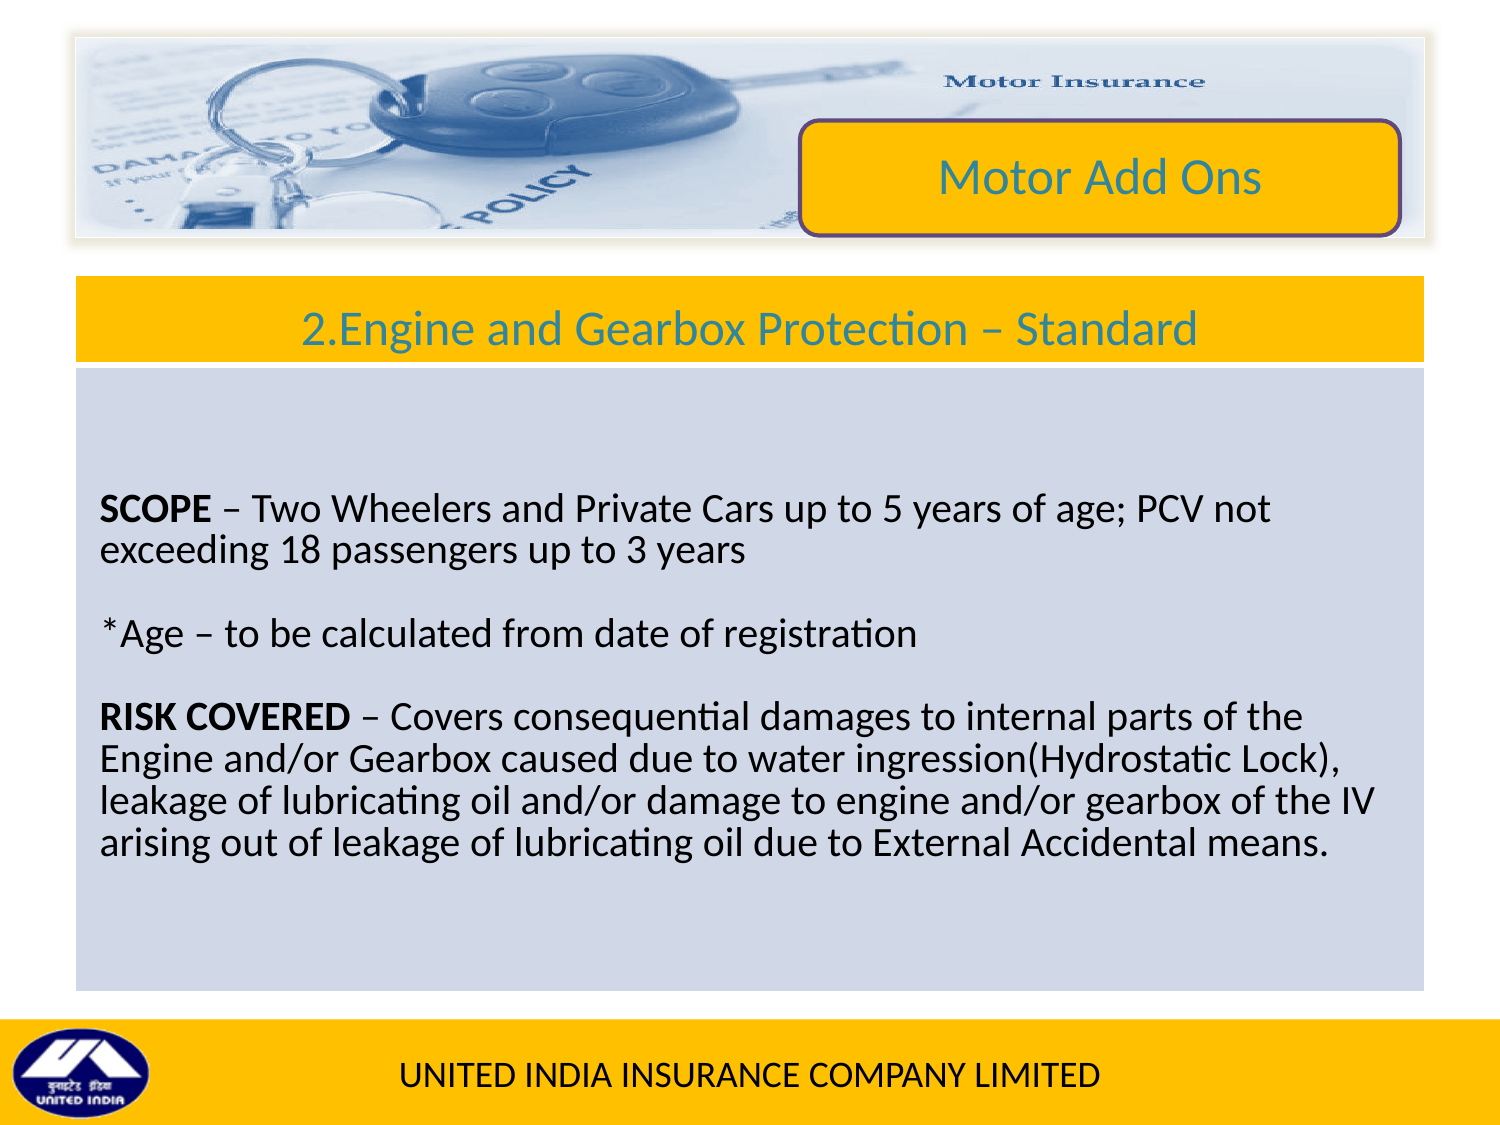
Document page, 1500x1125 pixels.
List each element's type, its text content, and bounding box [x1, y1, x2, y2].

picture [74, 37, 1426, 238]
table_cell SCOPE – Two Wheelers and Private Cars up to 5 years of age; PCV not exceeding 18 passengers up to 3 years *Age – to be calculated from date of registration RISK COVERED – Covers consequential damages to internal parts of the Engine and/or Gearbox caused due to water ingression(Hydrostatic Lock), leakage of lubricating oil and/or damage to engine and/or gearbox of the IV arising out of leakage of lubricating oil due to External Accidental means. [76, 368, 1424, 991]
picture [11, 1027, 153, 1119]
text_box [799, 120, 1401, 236]
table_header 2.Engine and Gearbox Protection – Standard [76, 276, 1424, 362]
text_box UNITED INDIA INSURANCE COMPANY LIMITED [0, 1019, 1500, 1125]
